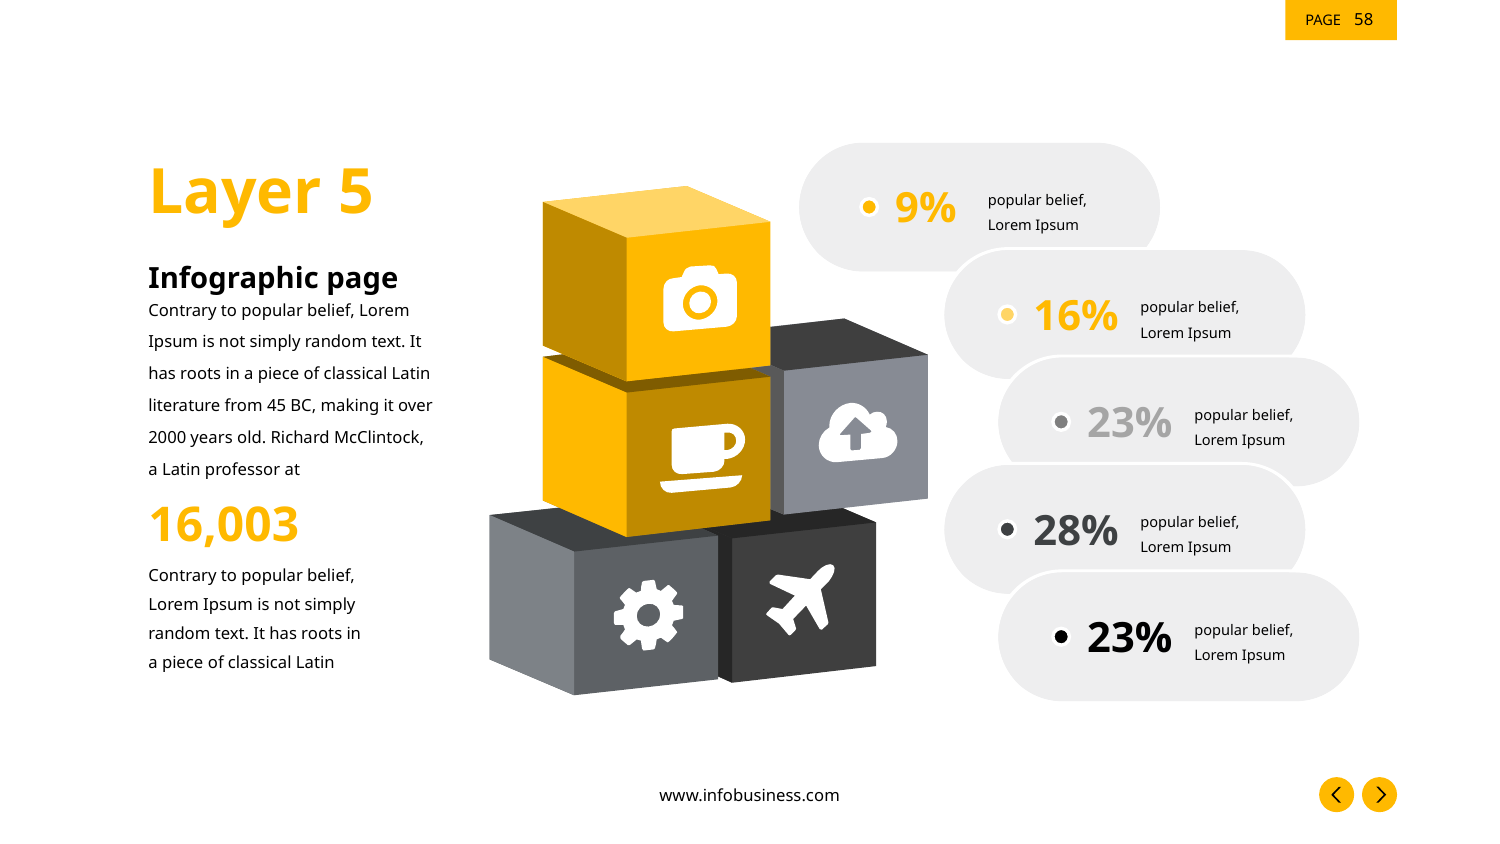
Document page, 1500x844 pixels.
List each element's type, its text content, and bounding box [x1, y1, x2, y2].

slide_number ‹#› [1342, 8, 1401, 32]
footer www.infobusiness.com [639, 772, 861, 818]
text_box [136, 155, 462, 689]
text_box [489, 139, 1363, 705]
